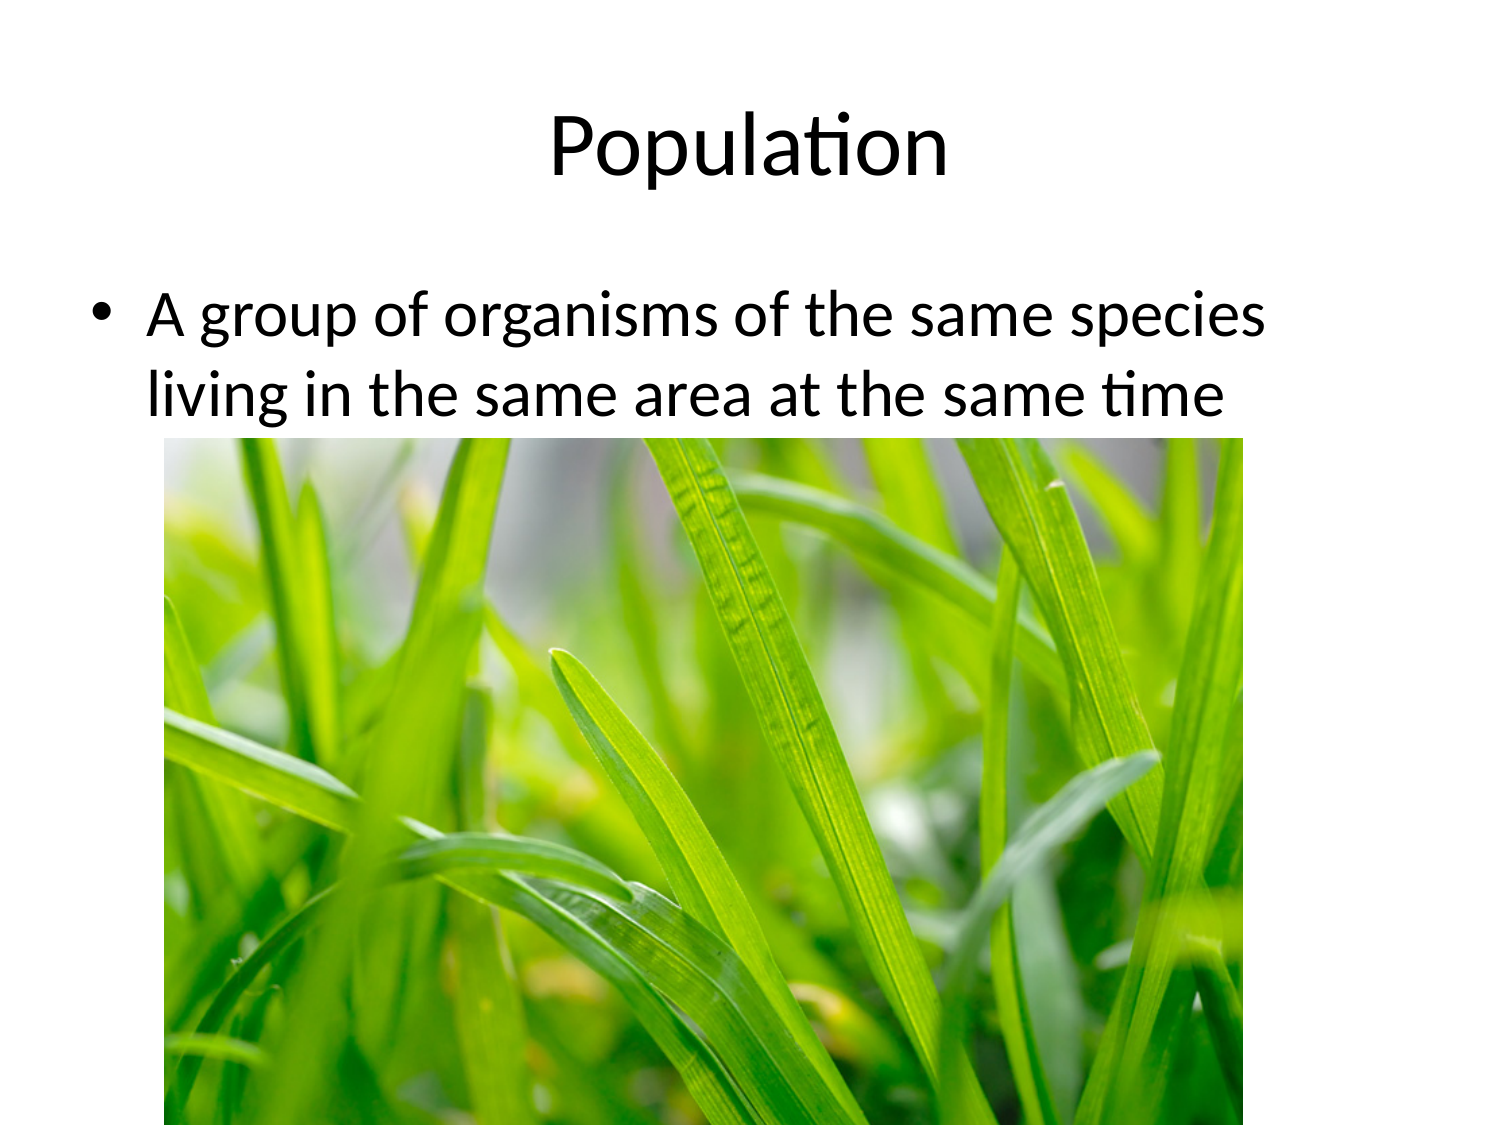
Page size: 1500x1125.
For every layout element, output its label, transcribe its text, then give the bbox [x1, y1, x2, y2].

picture [163, 437, 1243, 1125]
title Population [75, 45, 1425, 233]
list A group of organisms of the same species living in the same area at the same time [75, 262, 1425, 1005]
